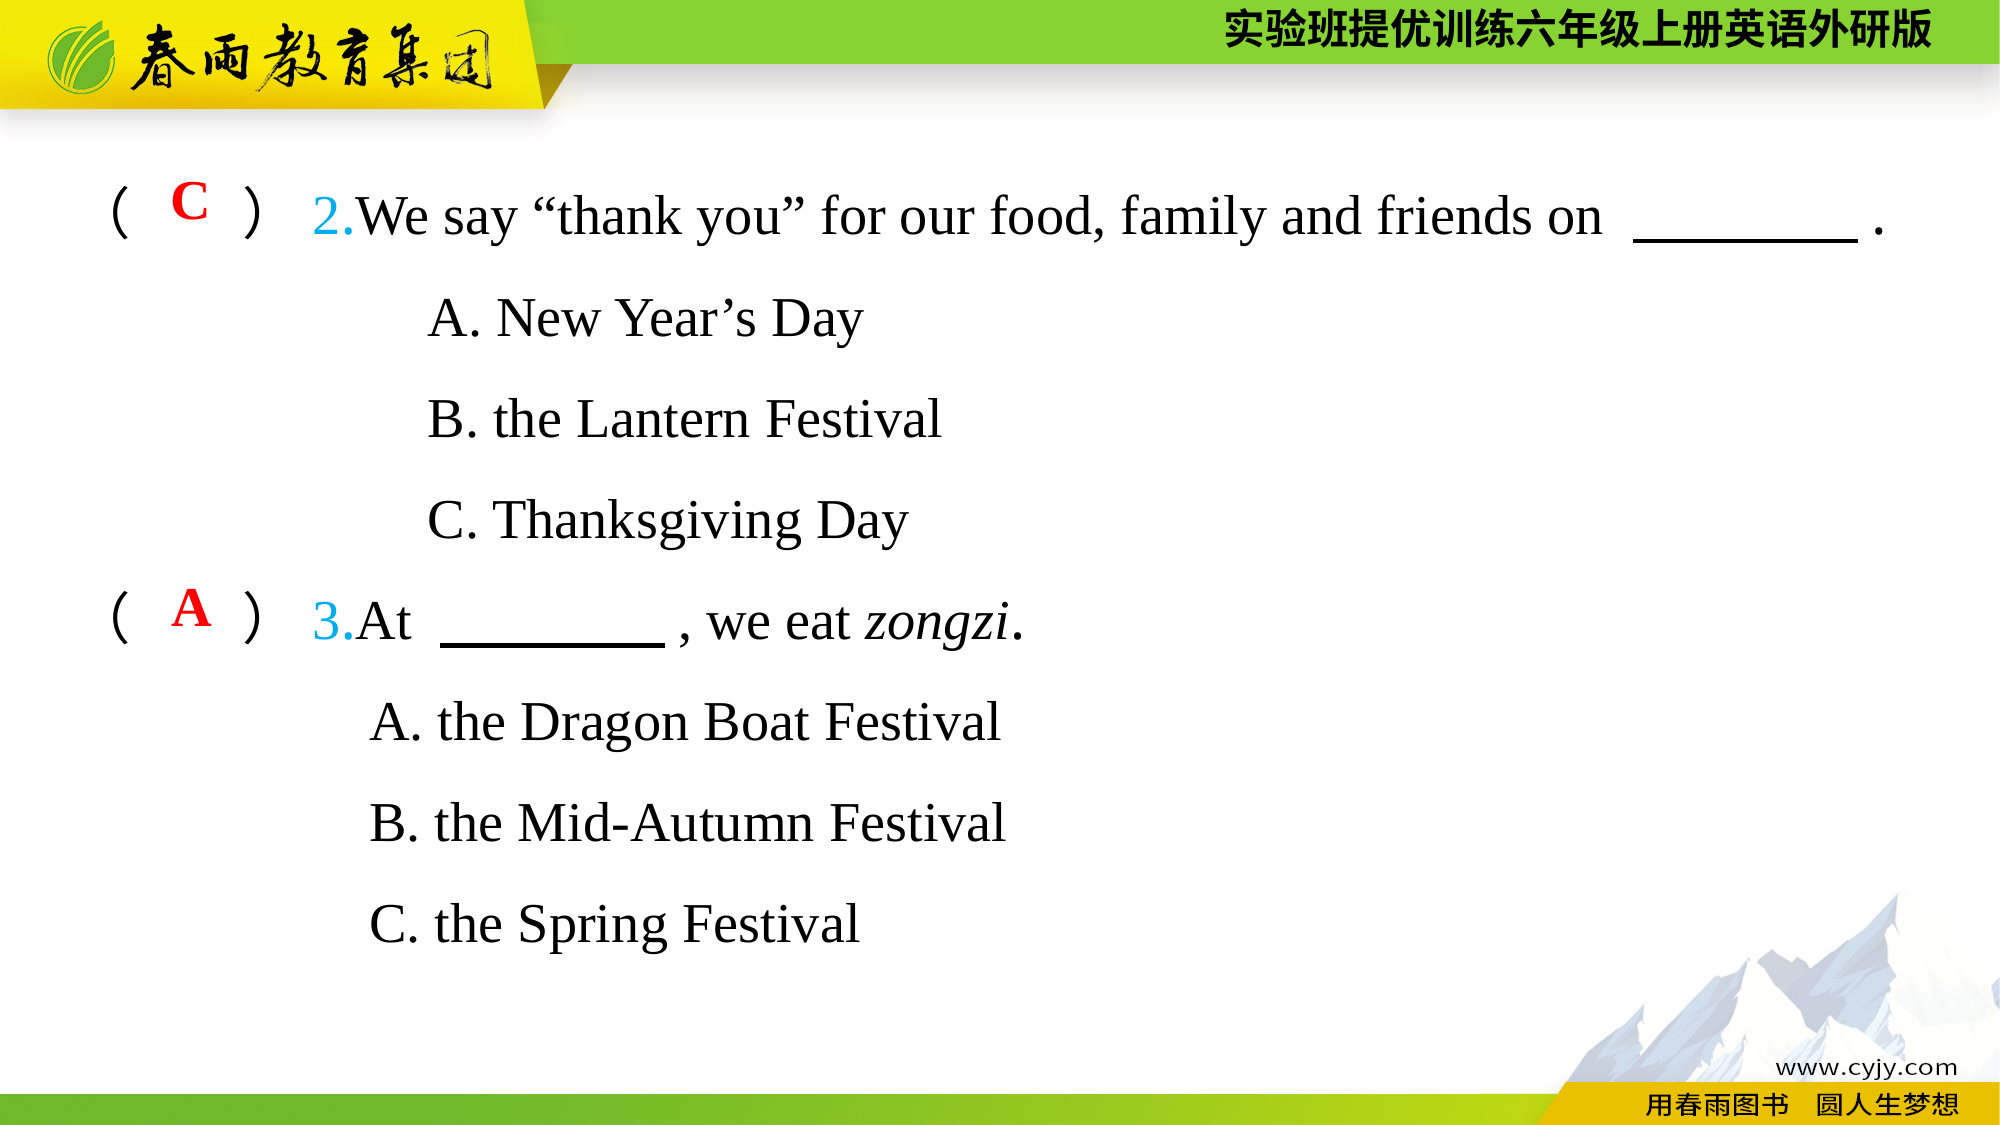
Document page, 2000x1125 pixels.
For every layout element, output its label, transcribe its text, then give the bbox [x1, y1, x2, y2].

picture [0, 0, 2000, 1125]
text_box C [155, 156, 226, 239]
text_box （ ）3.At , we eat zongzi. A. the Dragon Boat Festival B. the Mid-Autumn Festival C. the Spring Festival [59, 541, 1944, 962]
list （ ）2.We say “thank you” for our food, family and friends on . A. New Year’s Day B. the Lantern Festival C. Thanksgiving Day [59, 137, 1944, 541]
text_box A [156, 562, 228, 645]
